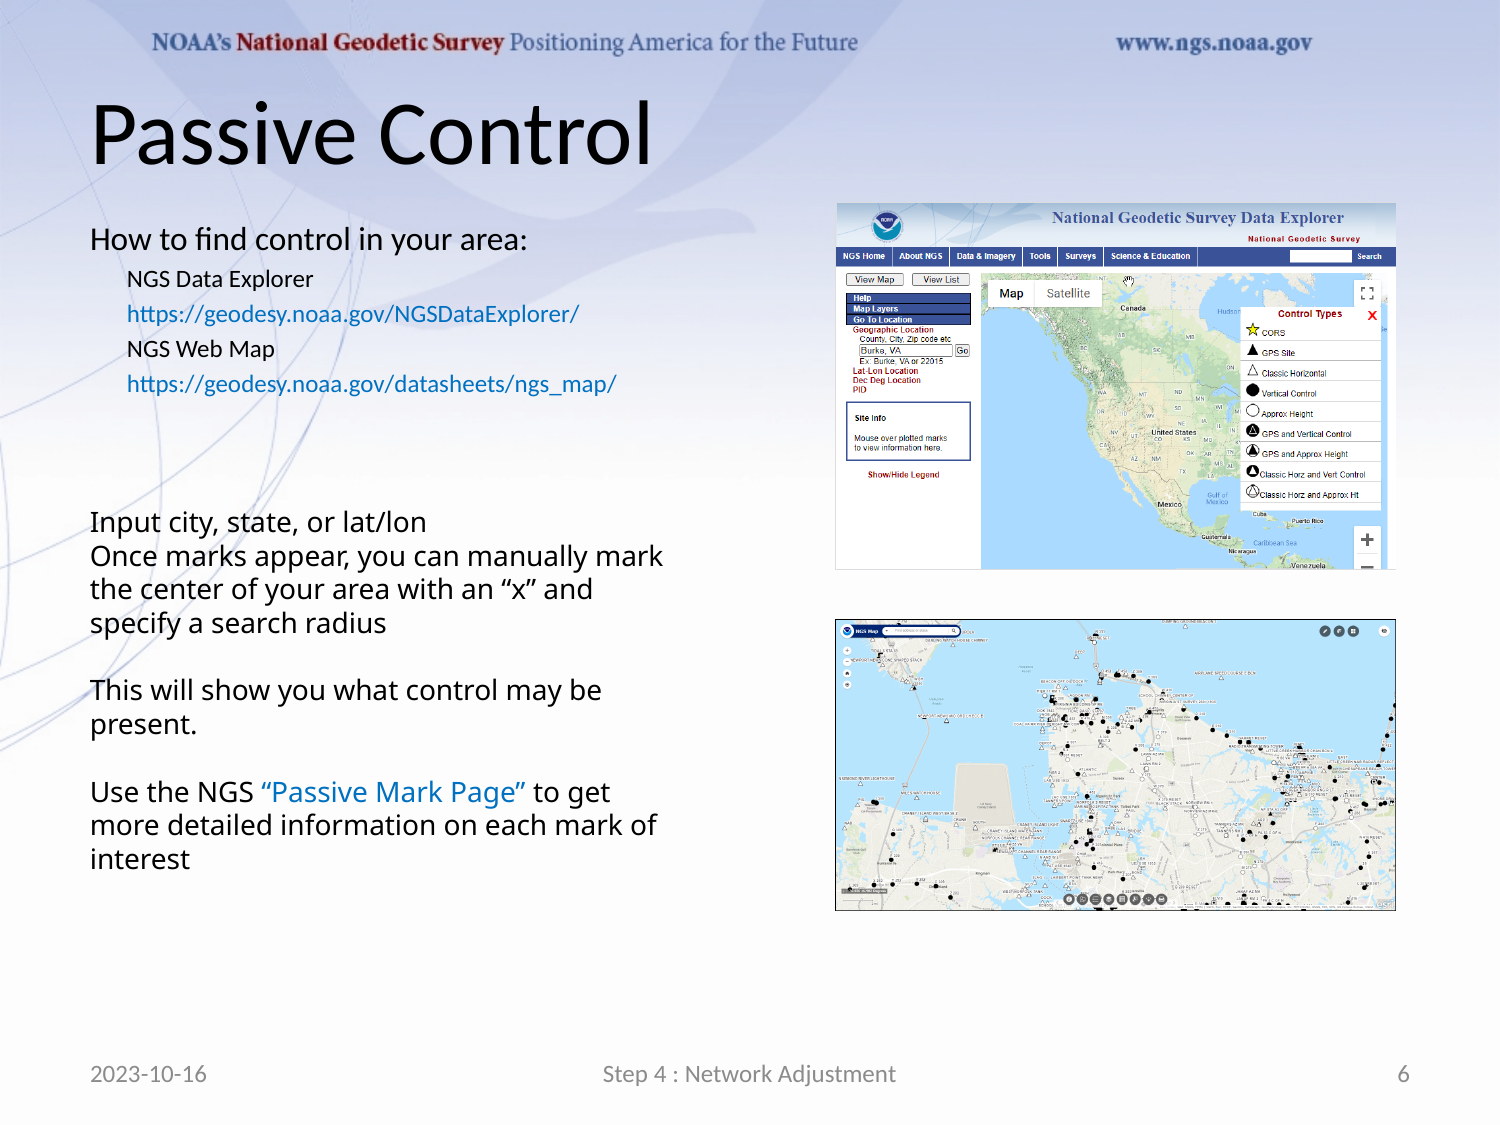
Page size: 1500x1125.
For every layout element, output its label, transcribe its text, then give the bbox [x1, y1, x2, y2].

footer Step 4 : Network Adjustment [512, 1042, 988, 1103]
picture [0, 0, 1500, 1125]
text_box Input city, state, or lat/lon Once marks appear, you can manually mark the center of your area with an “x” and specify a search radius This will show you what control may be present. Use the NGS “Passive Mark Page” to get more detailed information on each mark of interest [74, 496, 691, 883]
slide_number 6 [1074, 1042, 1425, 1103]
list How to find control in your area: NGS Data Explorer https://geodesy.noaa.gov/NGSDataExplorer/ NGS Web Map https://geodesy.noaa.gov/datasheets/ngs_map/ [74, 209, 1426, 1021]
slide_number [75, 1042, 425, 1103]
title Passive Control [74, 74, 1426, 181]
